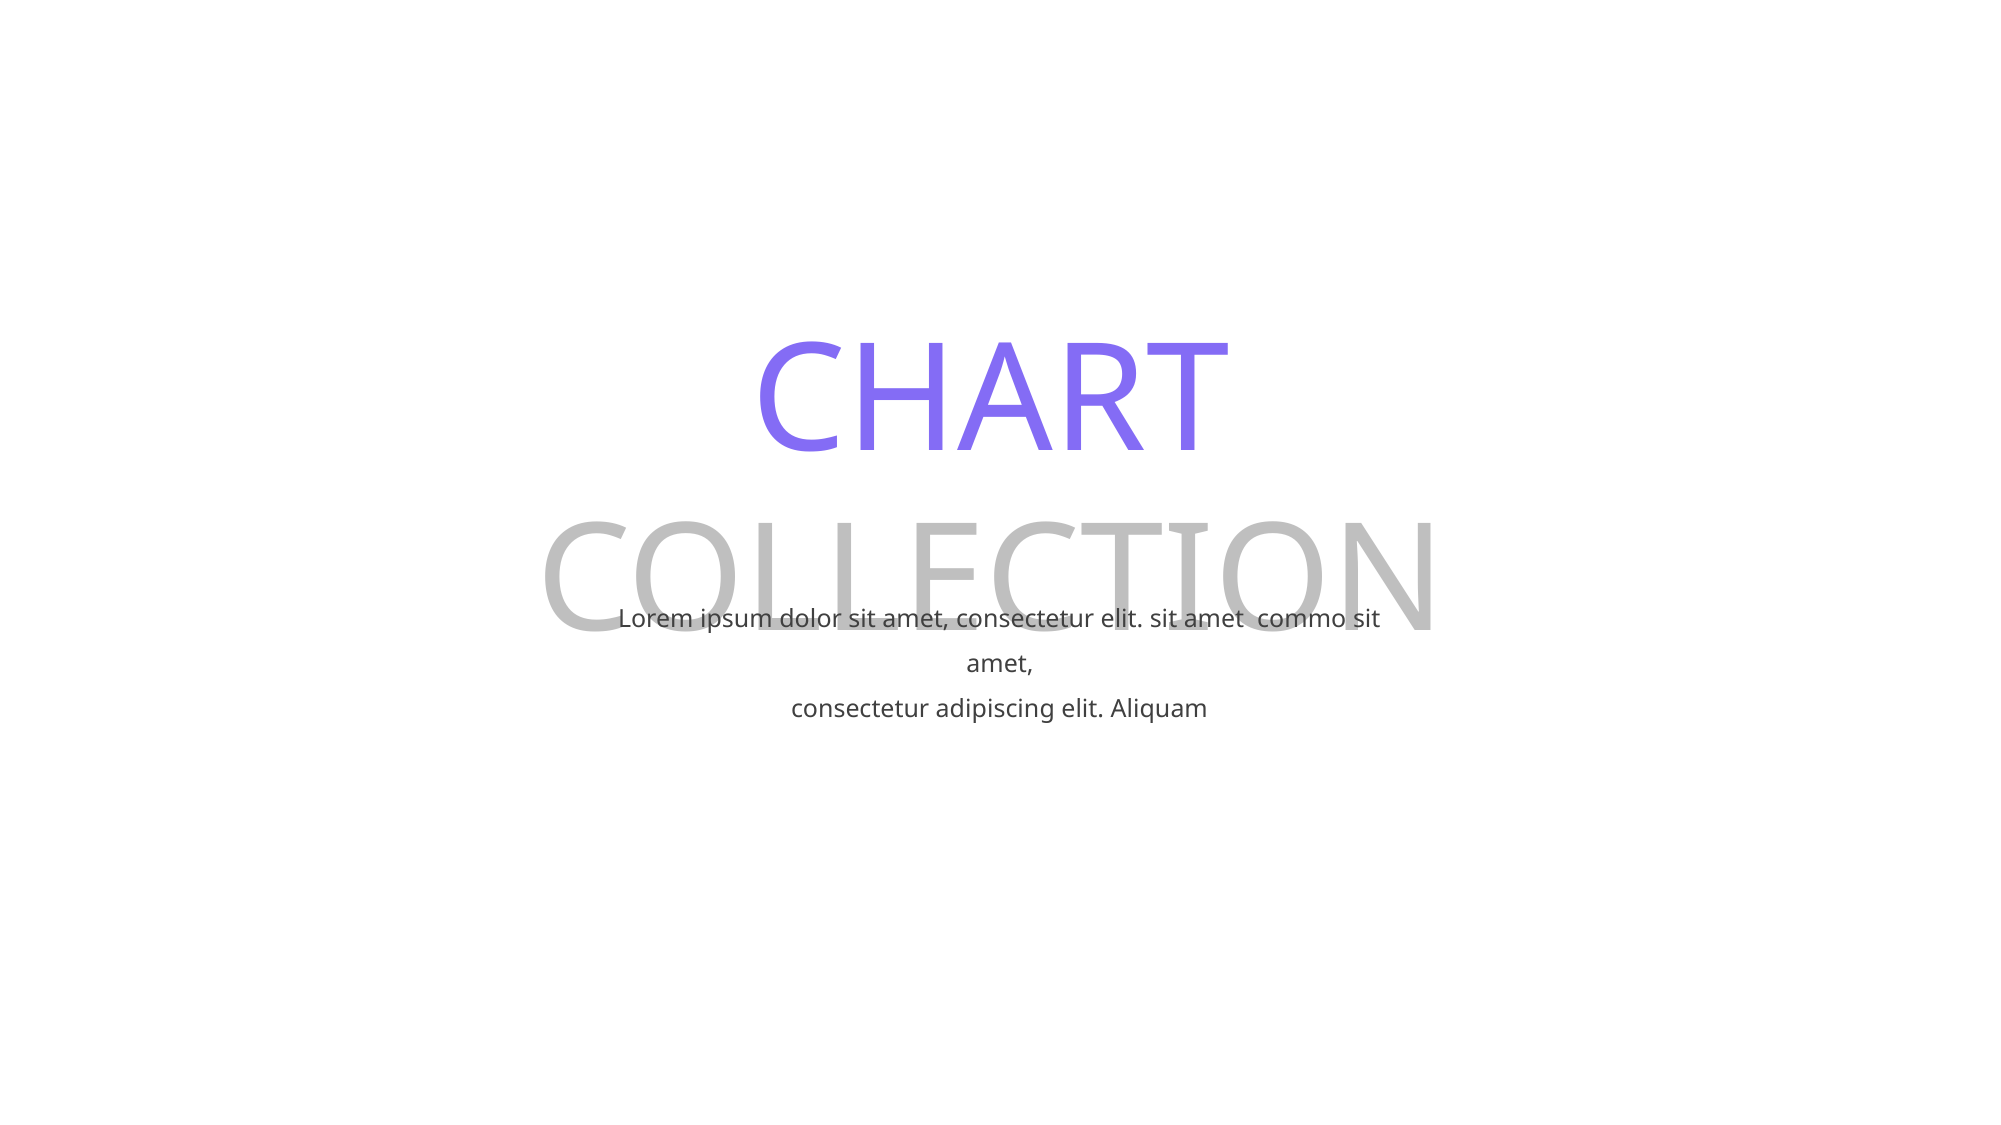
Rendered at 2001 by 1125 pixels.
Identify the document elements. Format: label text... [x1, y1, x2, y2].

text_box Lorem ipsum dolor sit amet, consectetur elit. sit amet commo sit amet, consectetur adipiscing elit. Aliquam [603, 580, 1397, 730]
text_box CHART COLLECTION [383, 292, 1599, 670]
